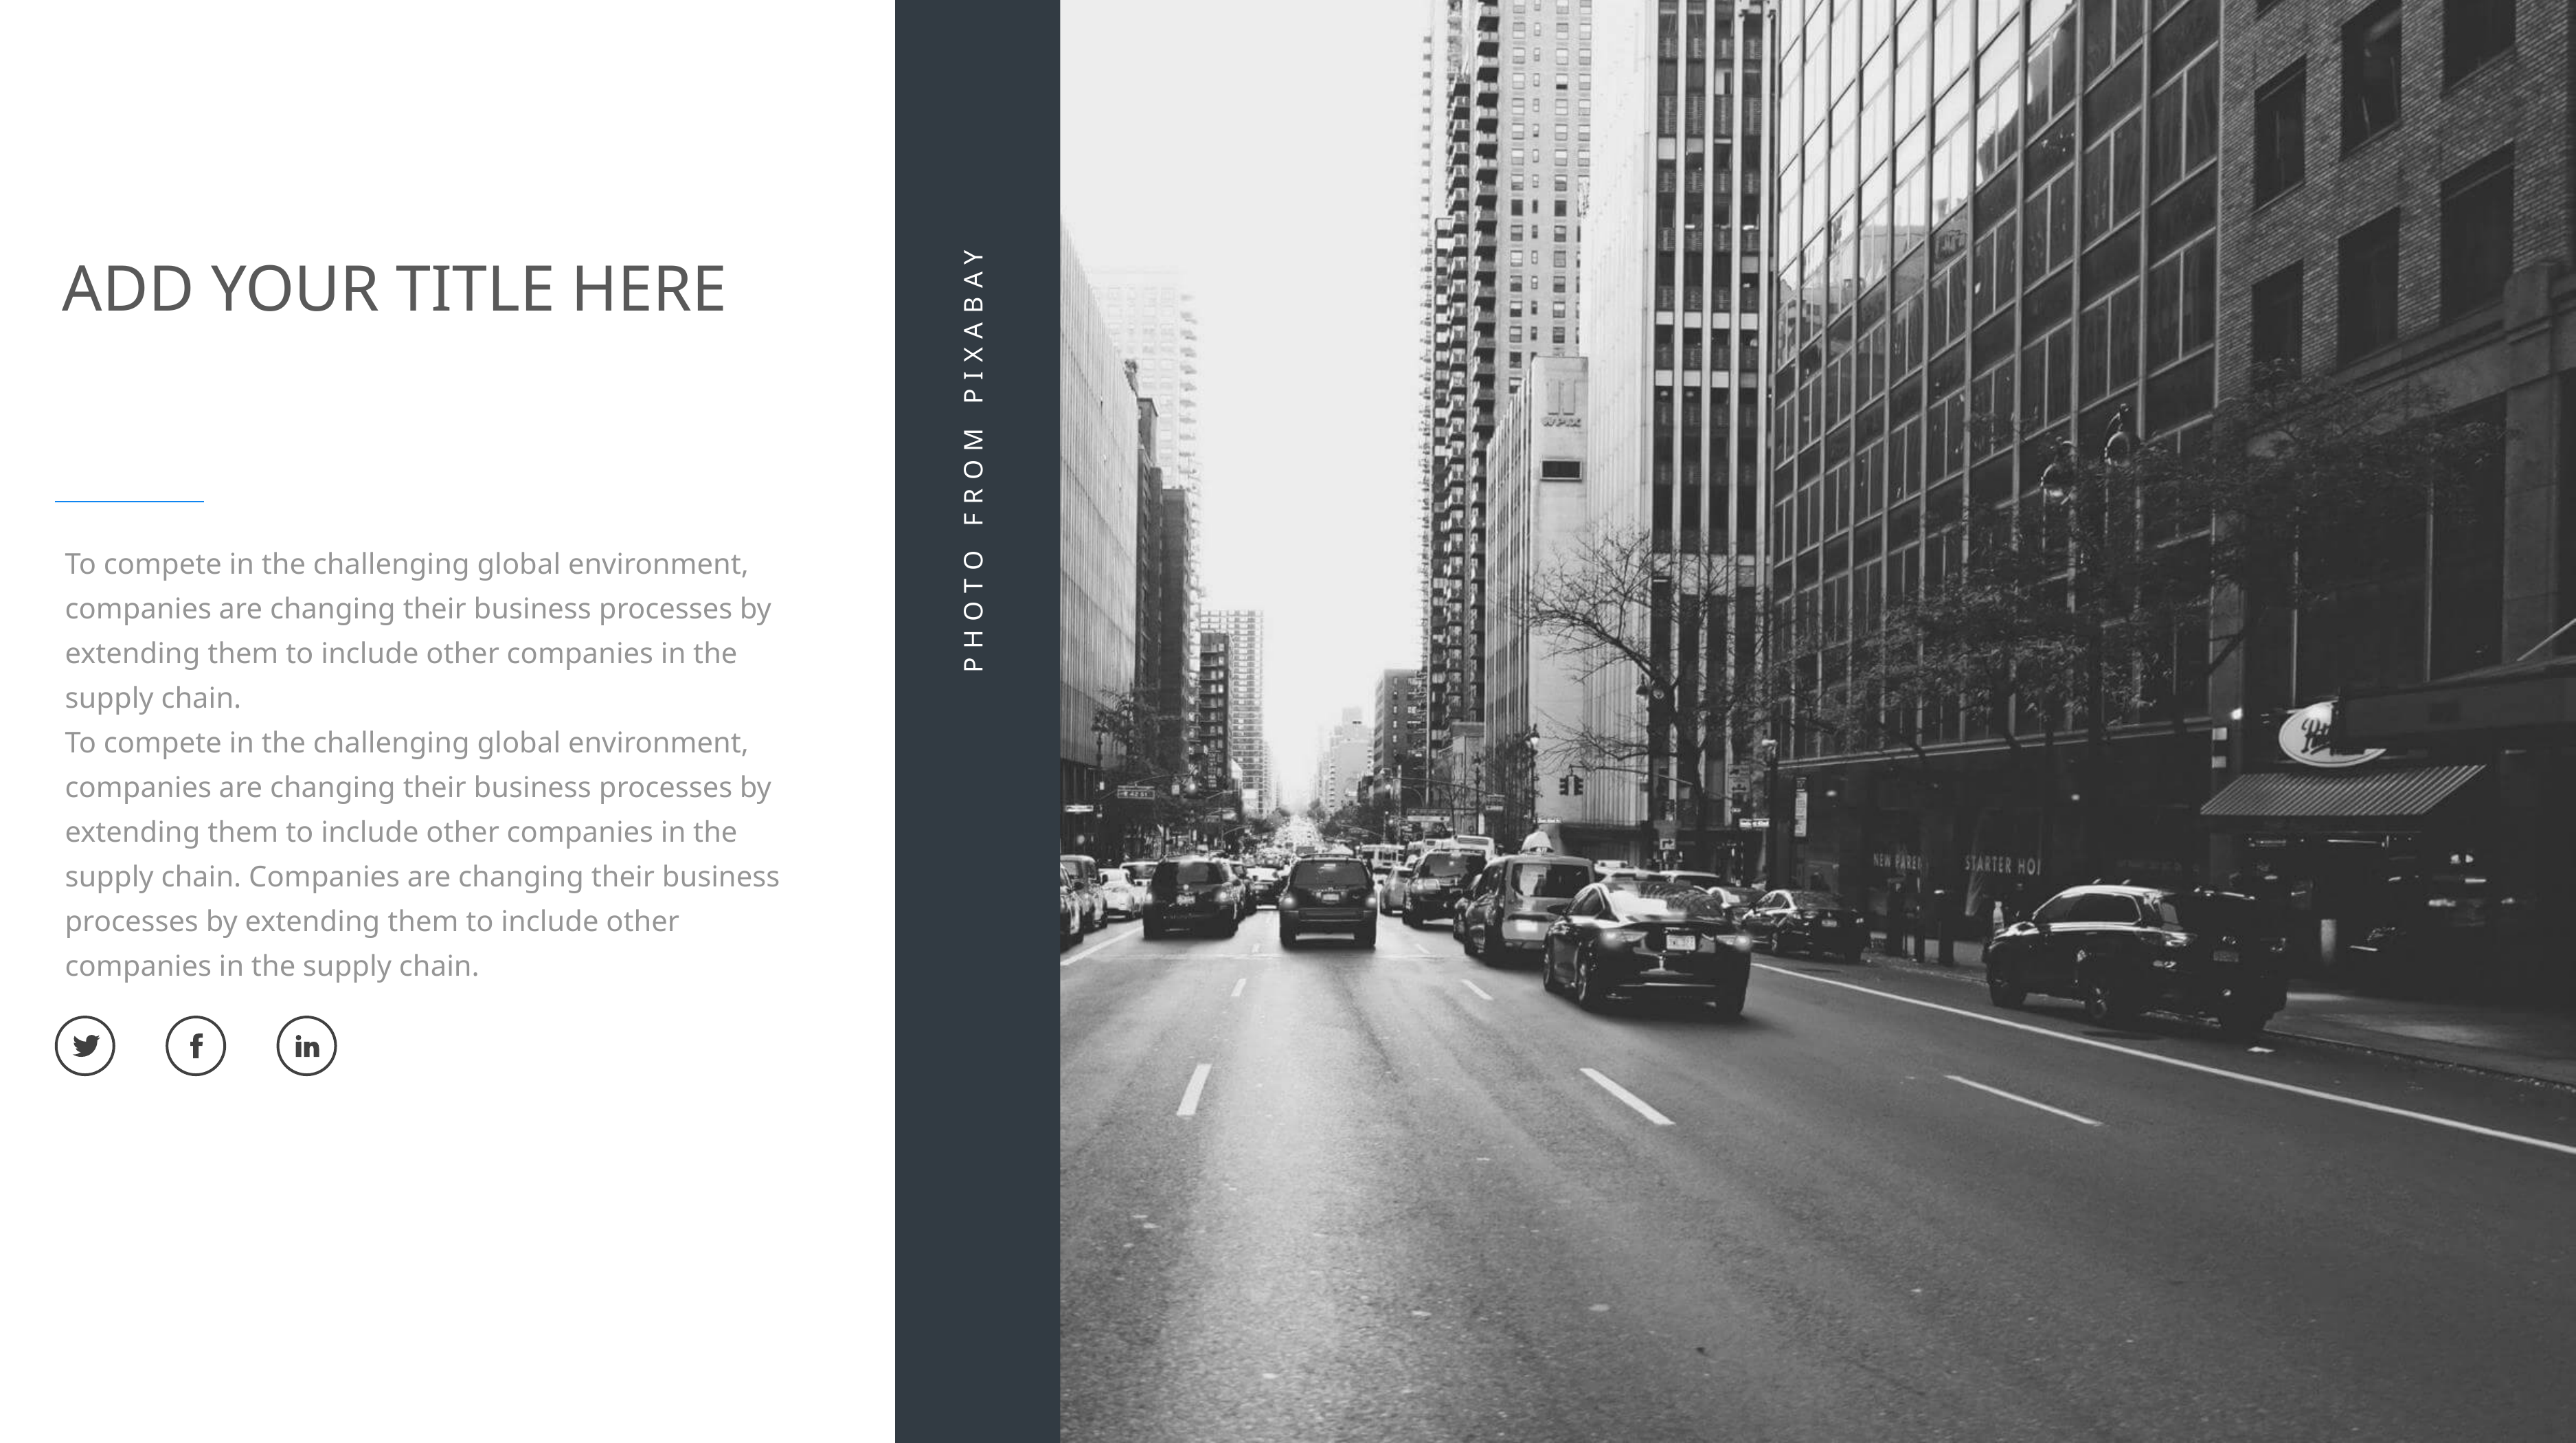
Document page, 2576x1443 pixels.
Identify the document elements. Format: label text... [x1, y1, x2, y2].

text_box [54, 1016, 115, 1077]
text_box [895, 0, 1061, 1443]
picture [1061, 0, 2576, 1443]
text_box [166, 1016, 227, 1077]
text_box [276, 1016, 337, 1077]
text_box ADD YOUR TITLE HERE [54, 210, 895, 339]
text_box To compete in the challenging global environment, companies are changing their business processes by extending them to include other companies in the supply chain. To compete in the challenging global environment, companies are changing their business processes by extending them to include other companies in the supply chain. Companies are changing their business processes by extending them to include other companies in the supply chain. [54, 530, 822, 987]
